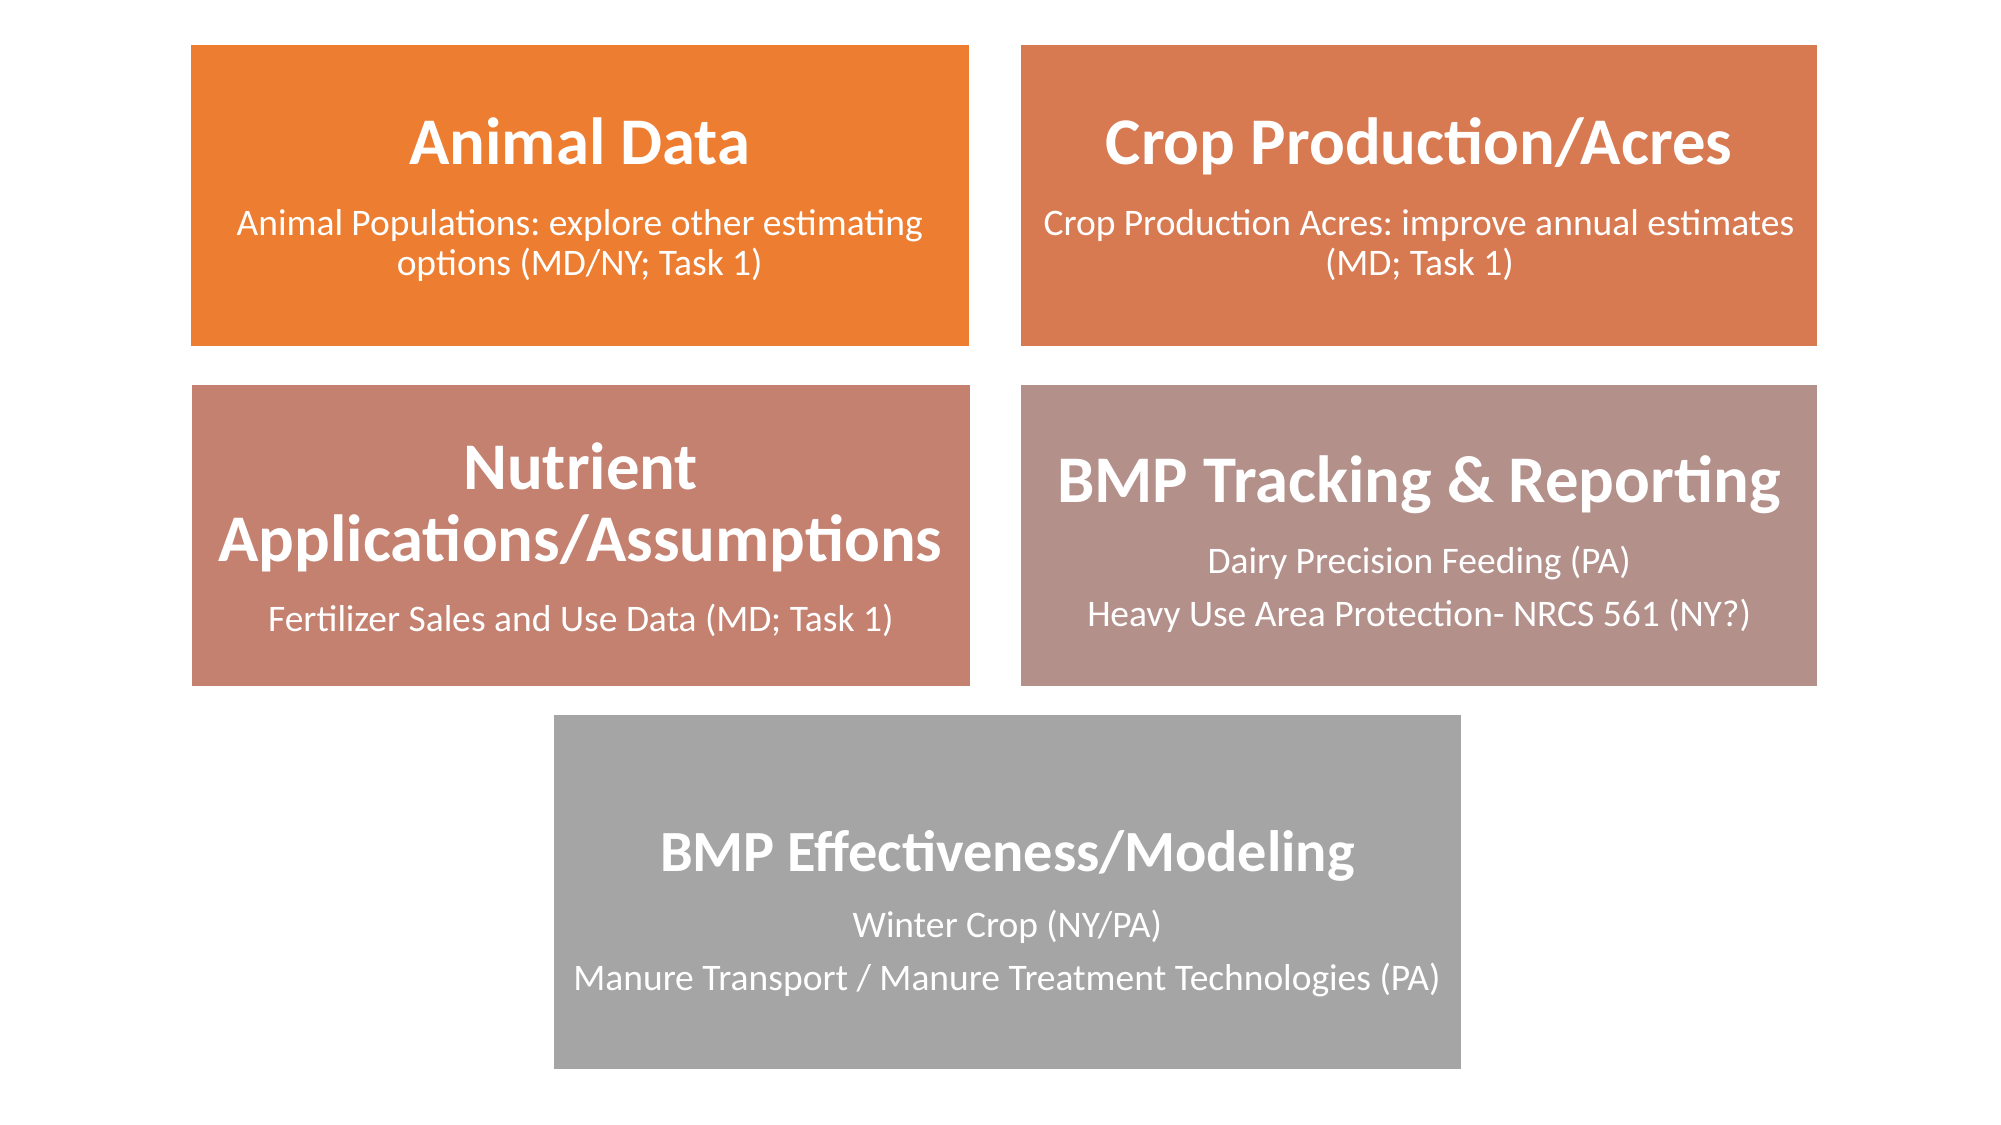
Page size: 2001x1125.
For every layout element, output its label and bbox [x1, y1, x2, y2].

text_box [109, 43, 1900, 1108]
